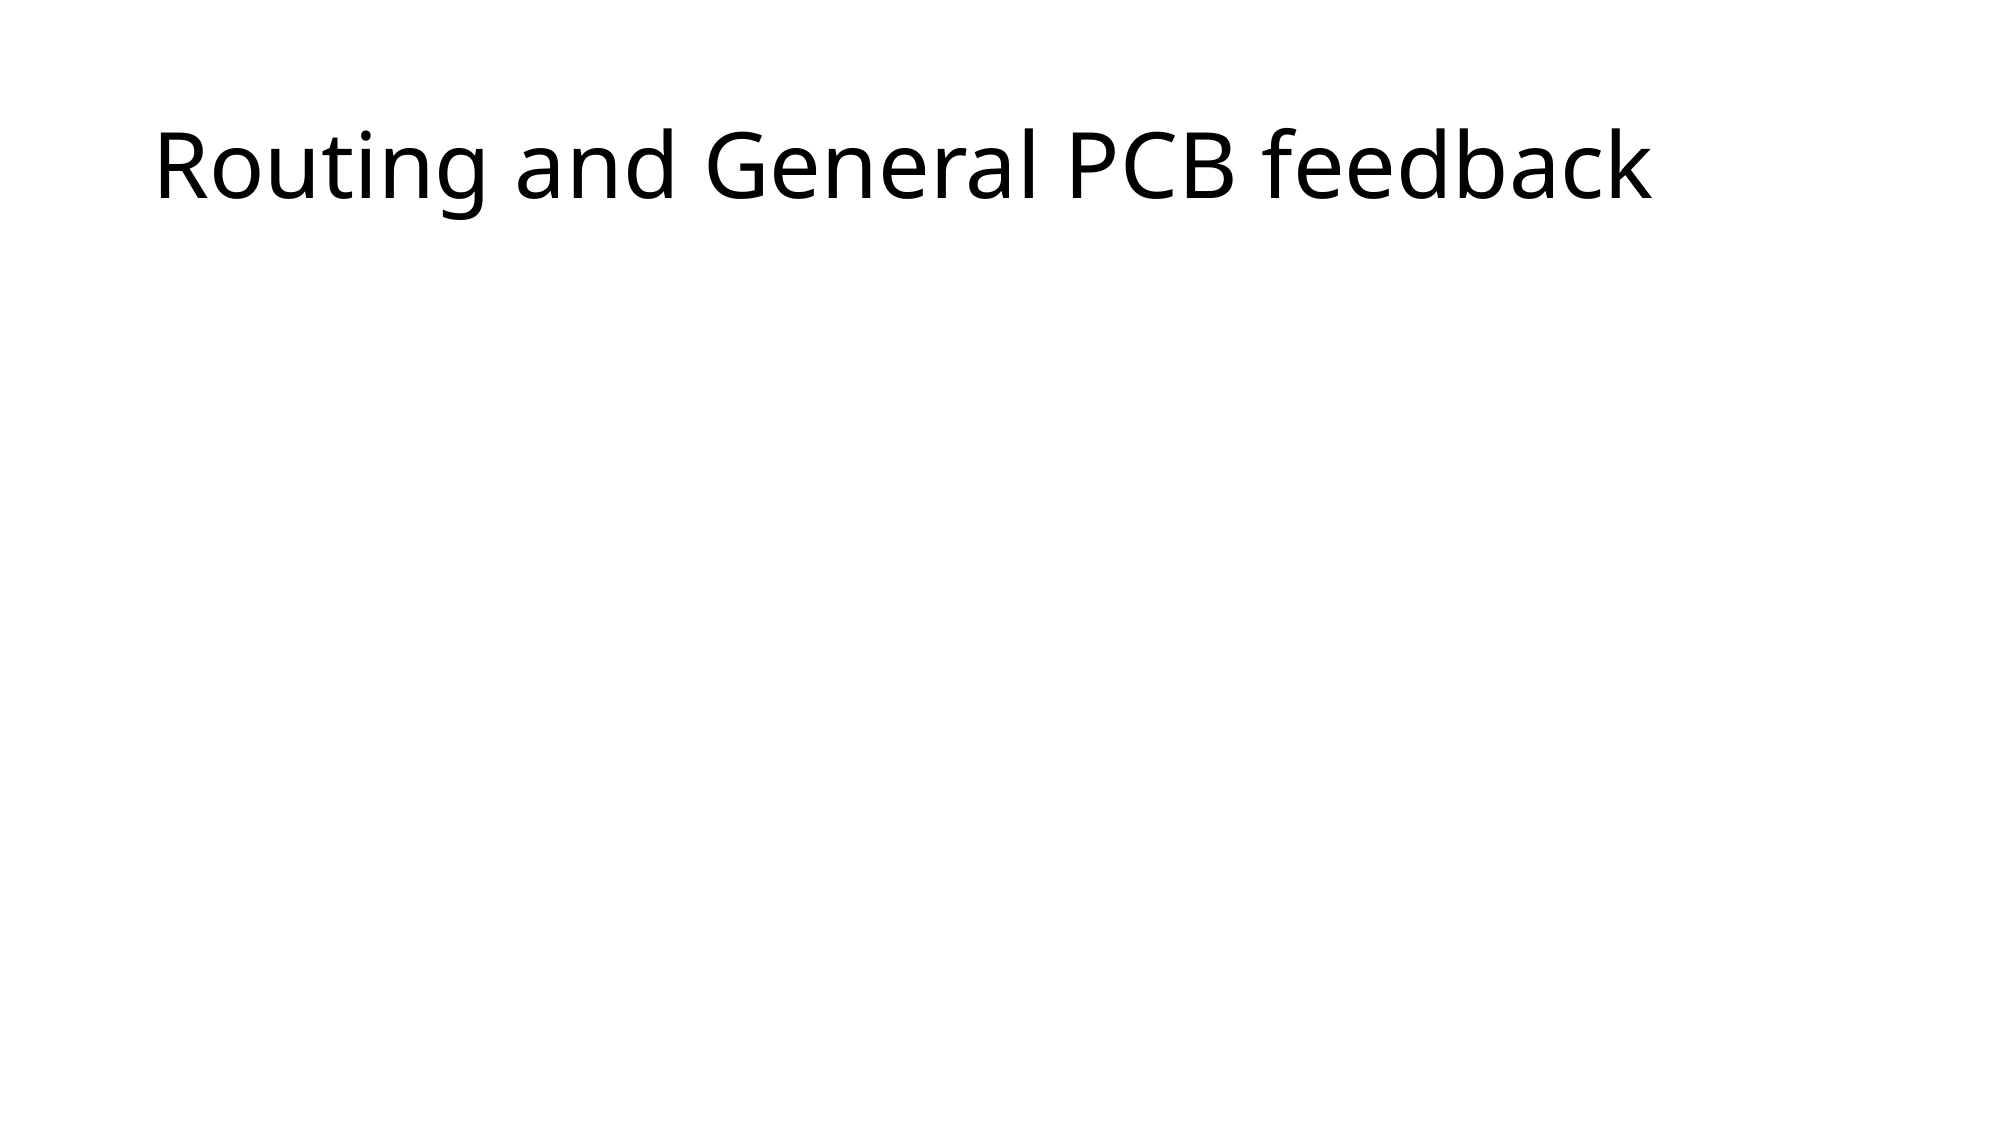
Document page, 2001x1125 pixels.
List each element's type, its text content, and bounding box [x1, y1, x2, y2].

title Routing and General PCB feedback [137, 59, 1863, 278]
